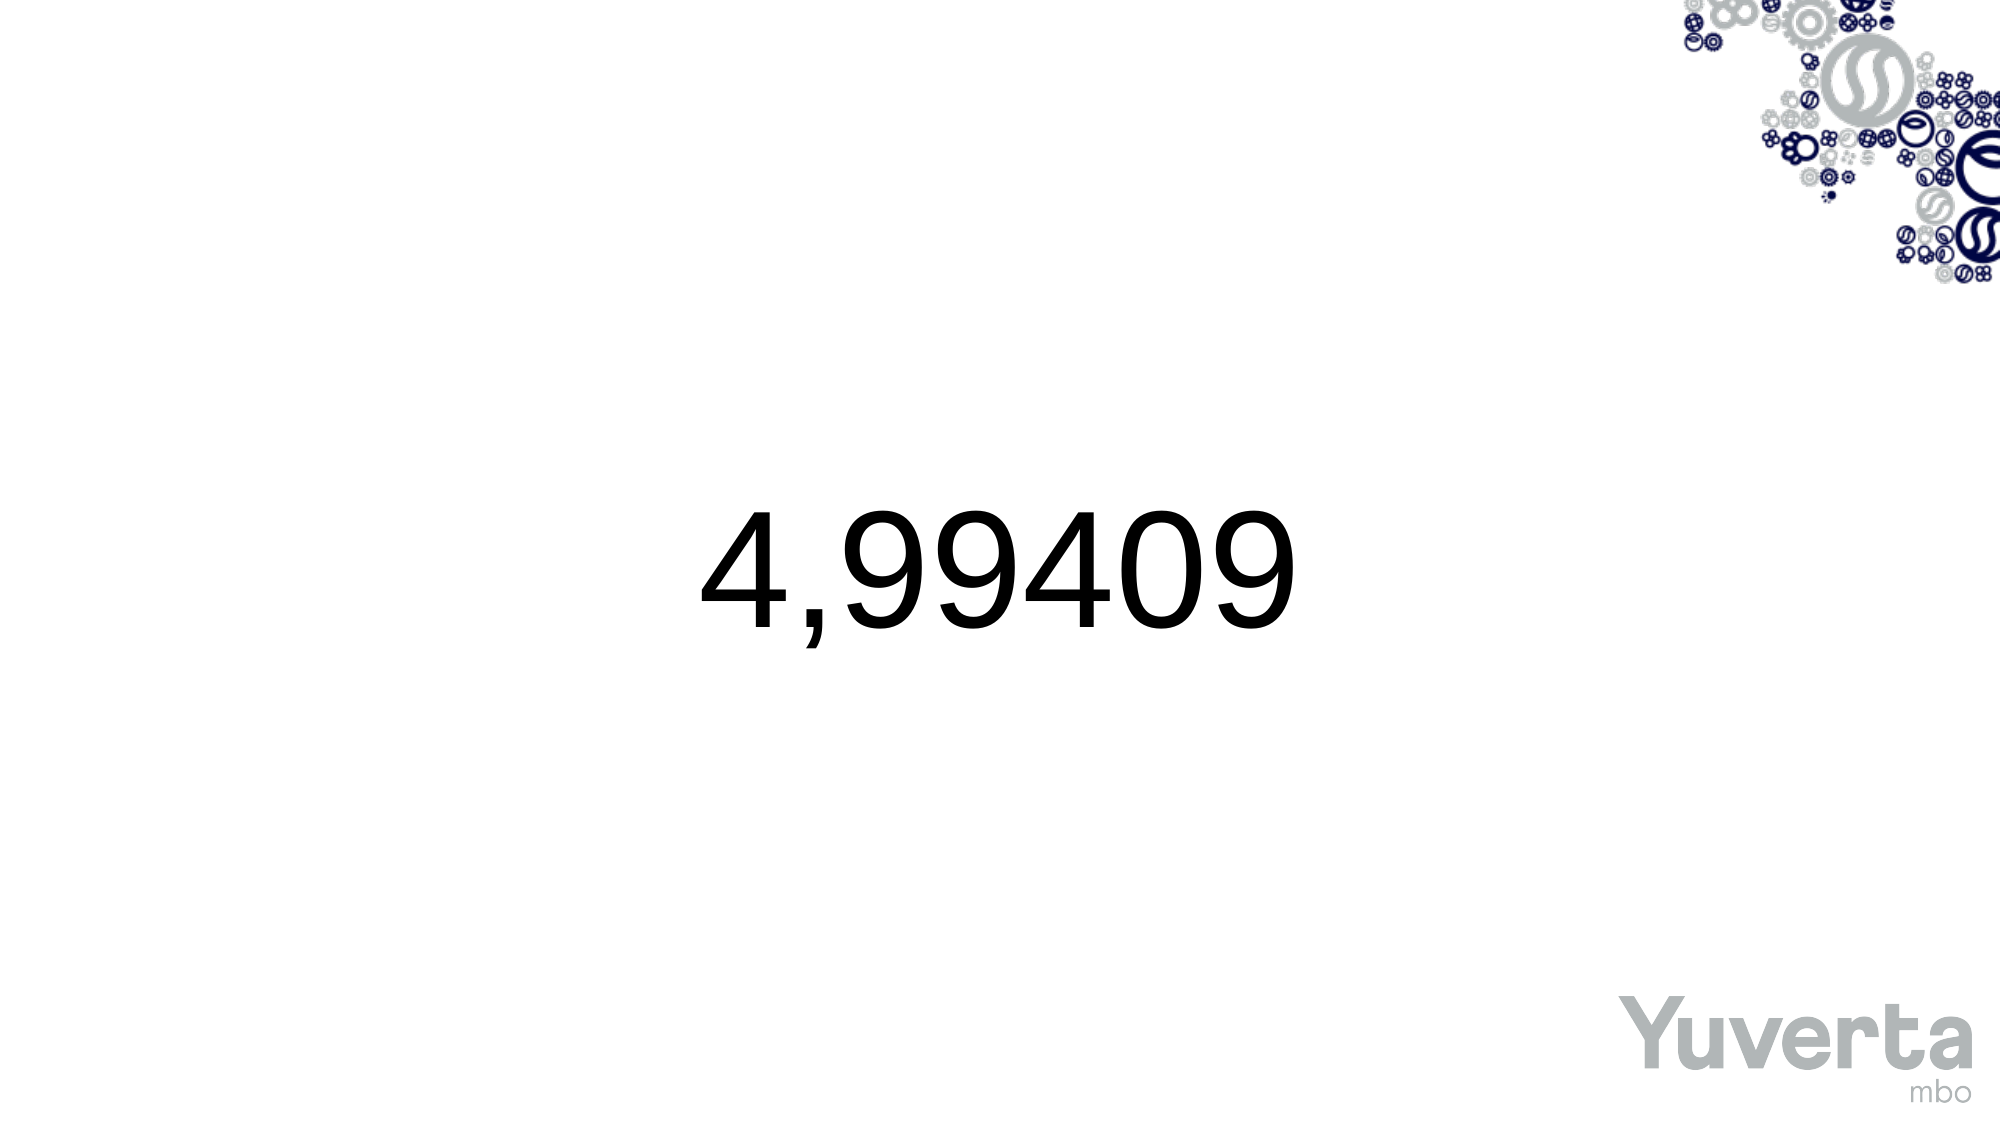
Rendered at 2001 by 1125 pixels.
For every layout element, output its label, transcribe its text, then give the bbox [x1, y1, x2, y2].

picture [0, 0, 2000, 1125]
text_box 4,99409 [499, 453, 1501, 669]
